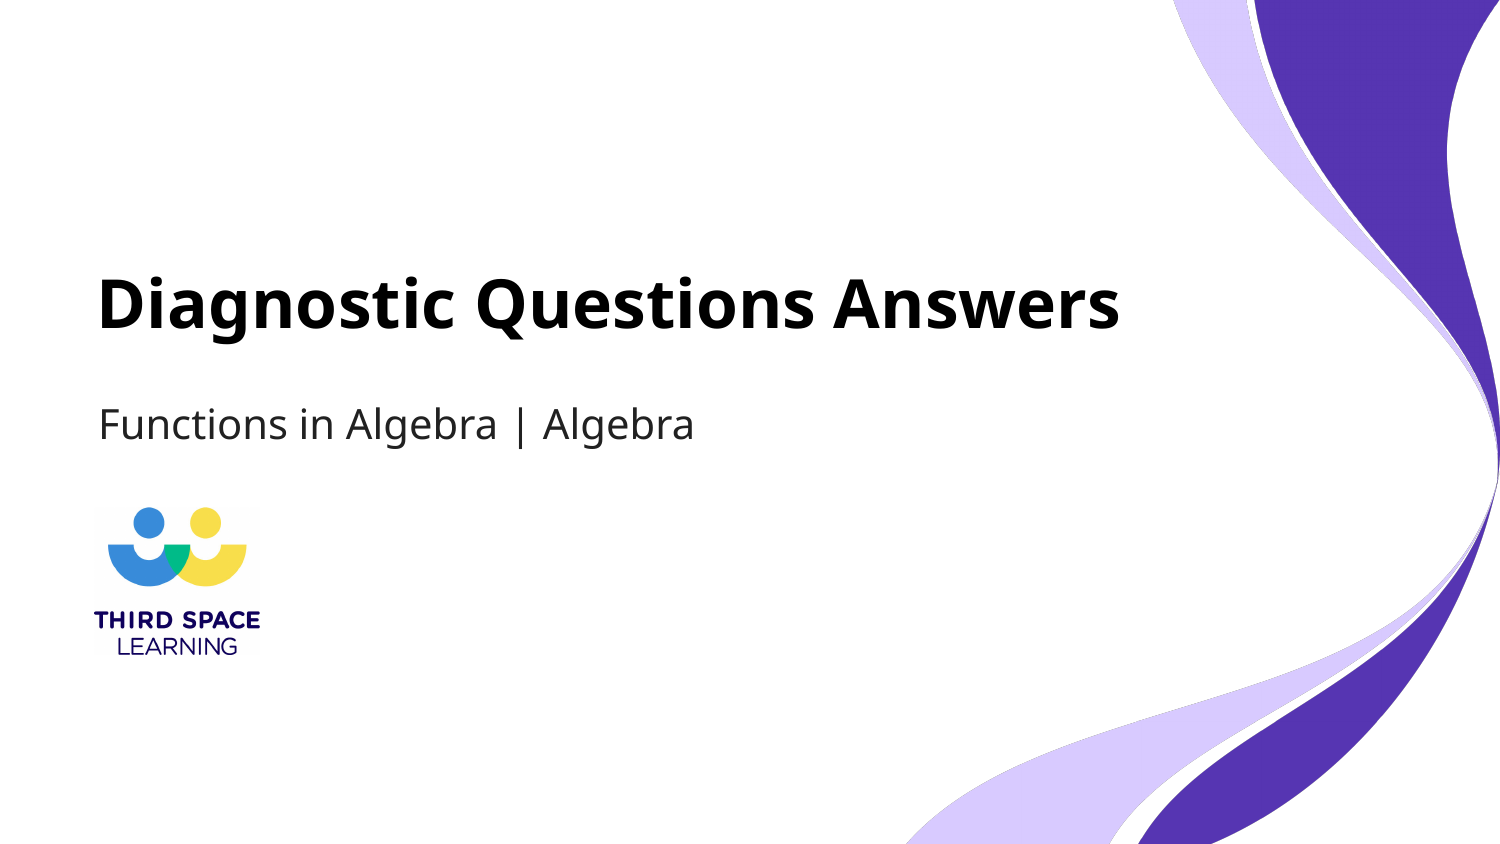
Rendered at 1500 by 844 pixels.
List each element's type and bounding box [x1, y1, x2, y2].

picture [94, 507, 260, 655]
picture [901, 0, 1500, 844]
